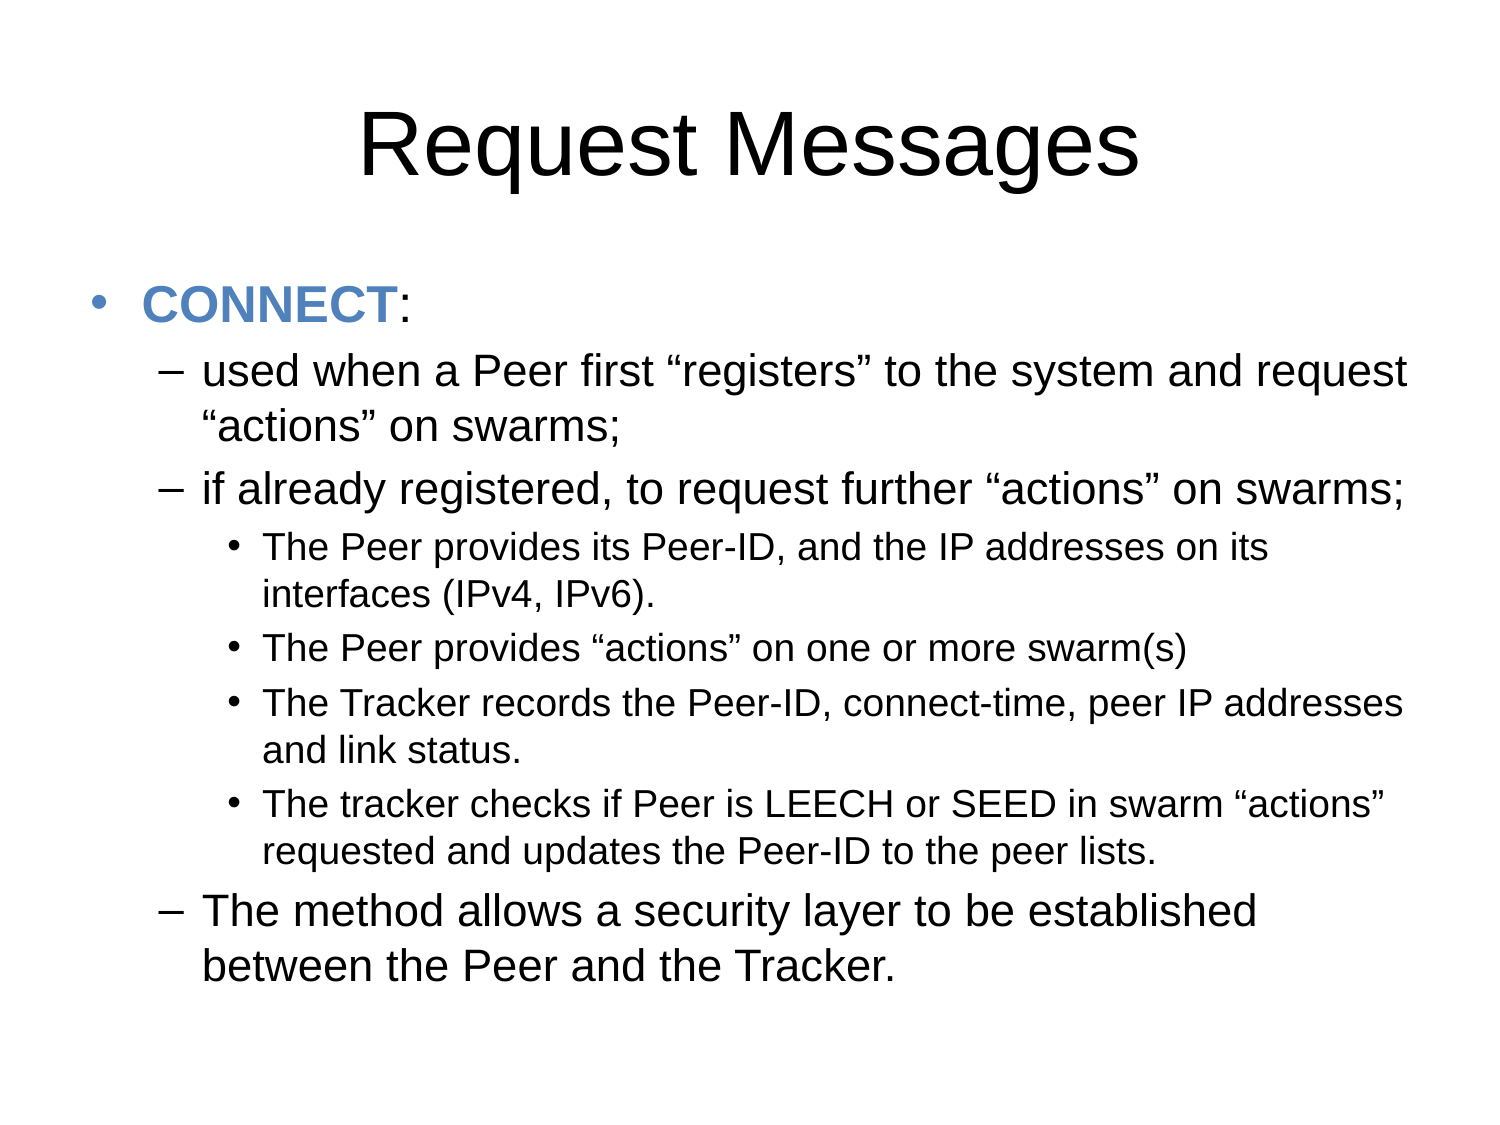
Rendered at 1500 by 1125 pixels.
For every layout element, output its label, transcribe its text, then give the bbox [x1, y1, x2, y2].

list CONNECT: used when a Peer first “registers” to the system and request “actions” on swarms; if already registered, to request further “actions” on swarms; The Peer provides its Peer-ID, and the IP addresses on its interfaces (IPv4, IPv6). The Peer provides “actions” on one or more swarm(s) The Tracker records the Peer-ID, connect-time, peer IP addresses and link status. The tracker checks if Peer is LEECH or SEED in swarm “actions” requested and updates the Peer-ID to the peer lists. The method allows a security layer to be established between the Peer and the Tracker. [75, 262, 1425, 1005]
title Request Messages [75, 45, 1425, 233]
